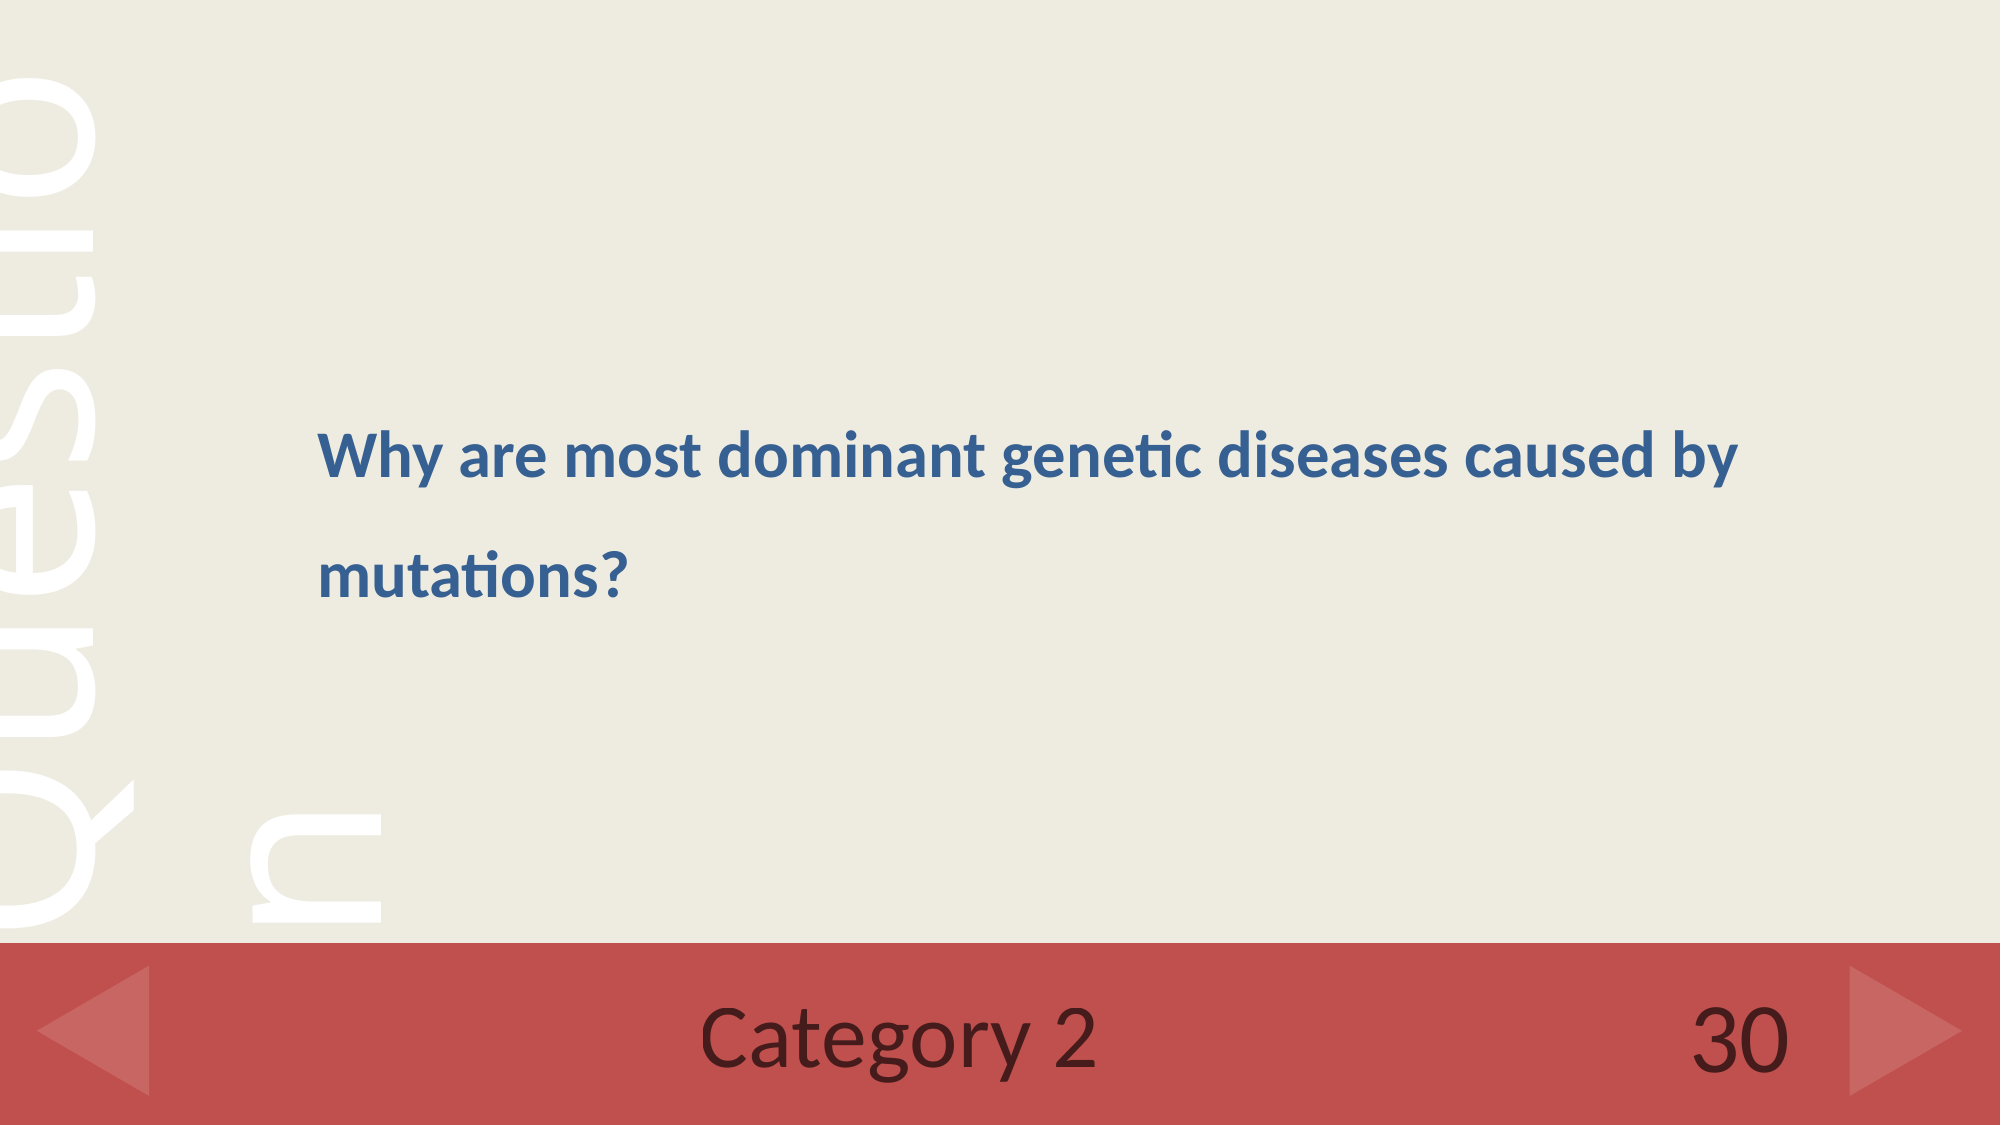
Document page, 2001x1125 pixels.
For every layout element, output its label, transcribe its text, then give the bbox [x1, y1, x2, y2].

title Category 2 [0, 937, 1800, 1125]
list 30 [1800, 967, 1806, 1097]
list Why are most dominant genetic diseases caused by mutations? [302, 126, 1881, 854]
